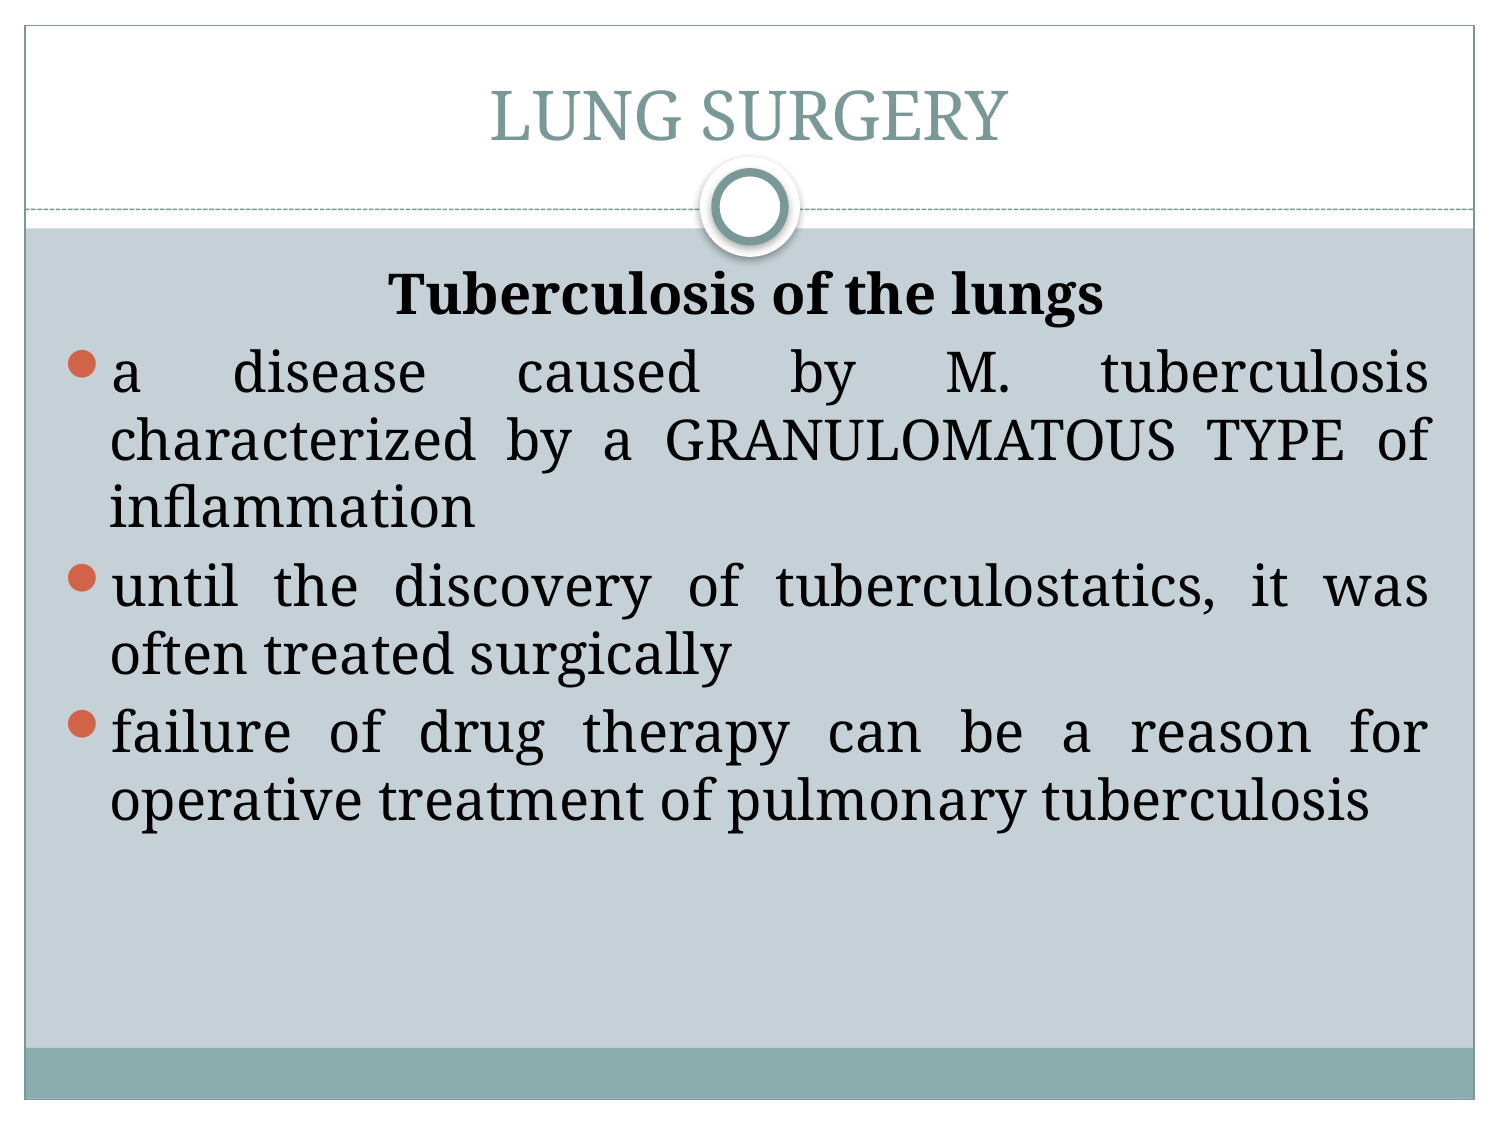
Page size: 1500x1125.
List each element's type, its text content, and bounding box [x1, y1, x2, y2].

title LUNG SURGERY [49, 37, 1450, 162]
list Tuberculosis of the lungs a disease caused by M. tuberculosis characterized by a GRANULOMATOUS TYPE of inflammation until the discovery of tuberculostatics, it was often treated surgically failure of drug therapy can be a reason for operative treatment of pulmonary tuberculosis [49, 250, 1445, 1001]
